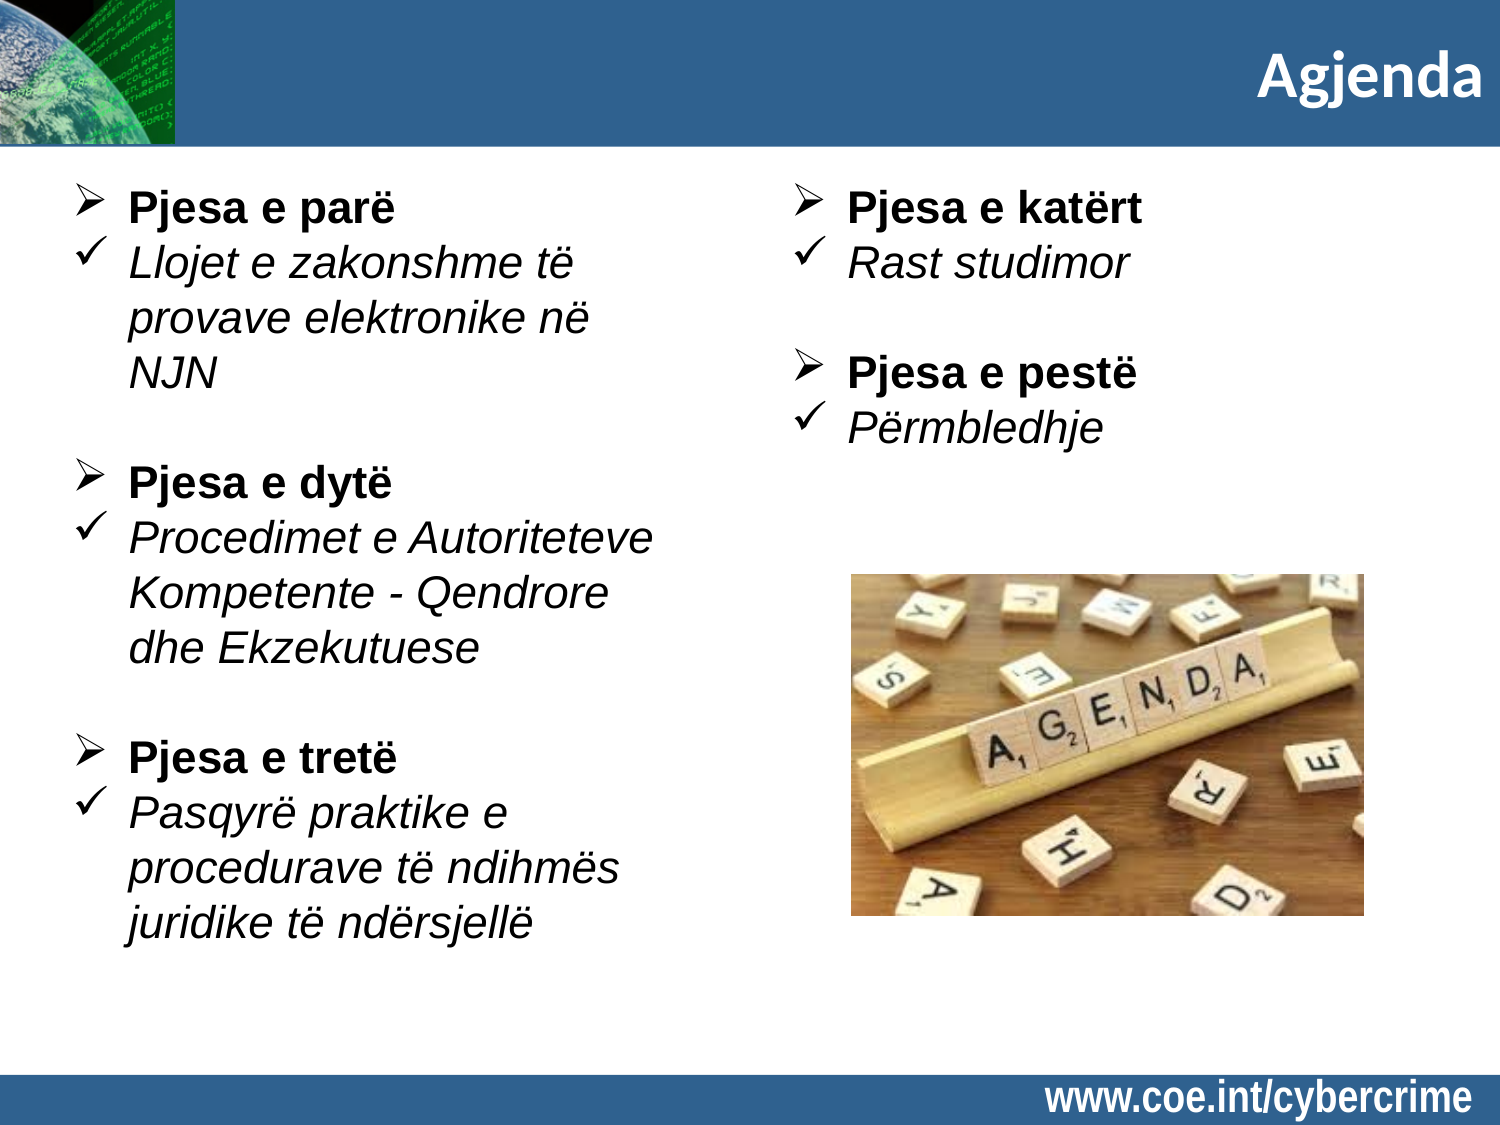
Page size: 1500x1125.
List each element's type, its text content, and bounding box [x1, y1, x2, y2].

text_box Pjesa e katërt Rast studimor Pjesa e pestë Përmbledhje [776, 170, 1500, 516]
picture [0, 0, 175, 144]
text_box Agjenda [177, 0, 1500, 149]
text_box [0, 1073, 1030, 1125]
text_box Pjesa e parë Llojet e zakonshme të provave elektronike në NJN Pjesa e dytë Procedimet e Autoriteteve Kompetente - Qendrore dhe Ekzekutuese Pjesa e tretë Pasqyrë praktike e procedurave të ndihmës juridike të ndërsjellë [57, 170, 680, 956]
picture [851, 574, 1364, 916]
text_box www.coe.int/cybercrime [1030, 1059, 1500, 1125]
